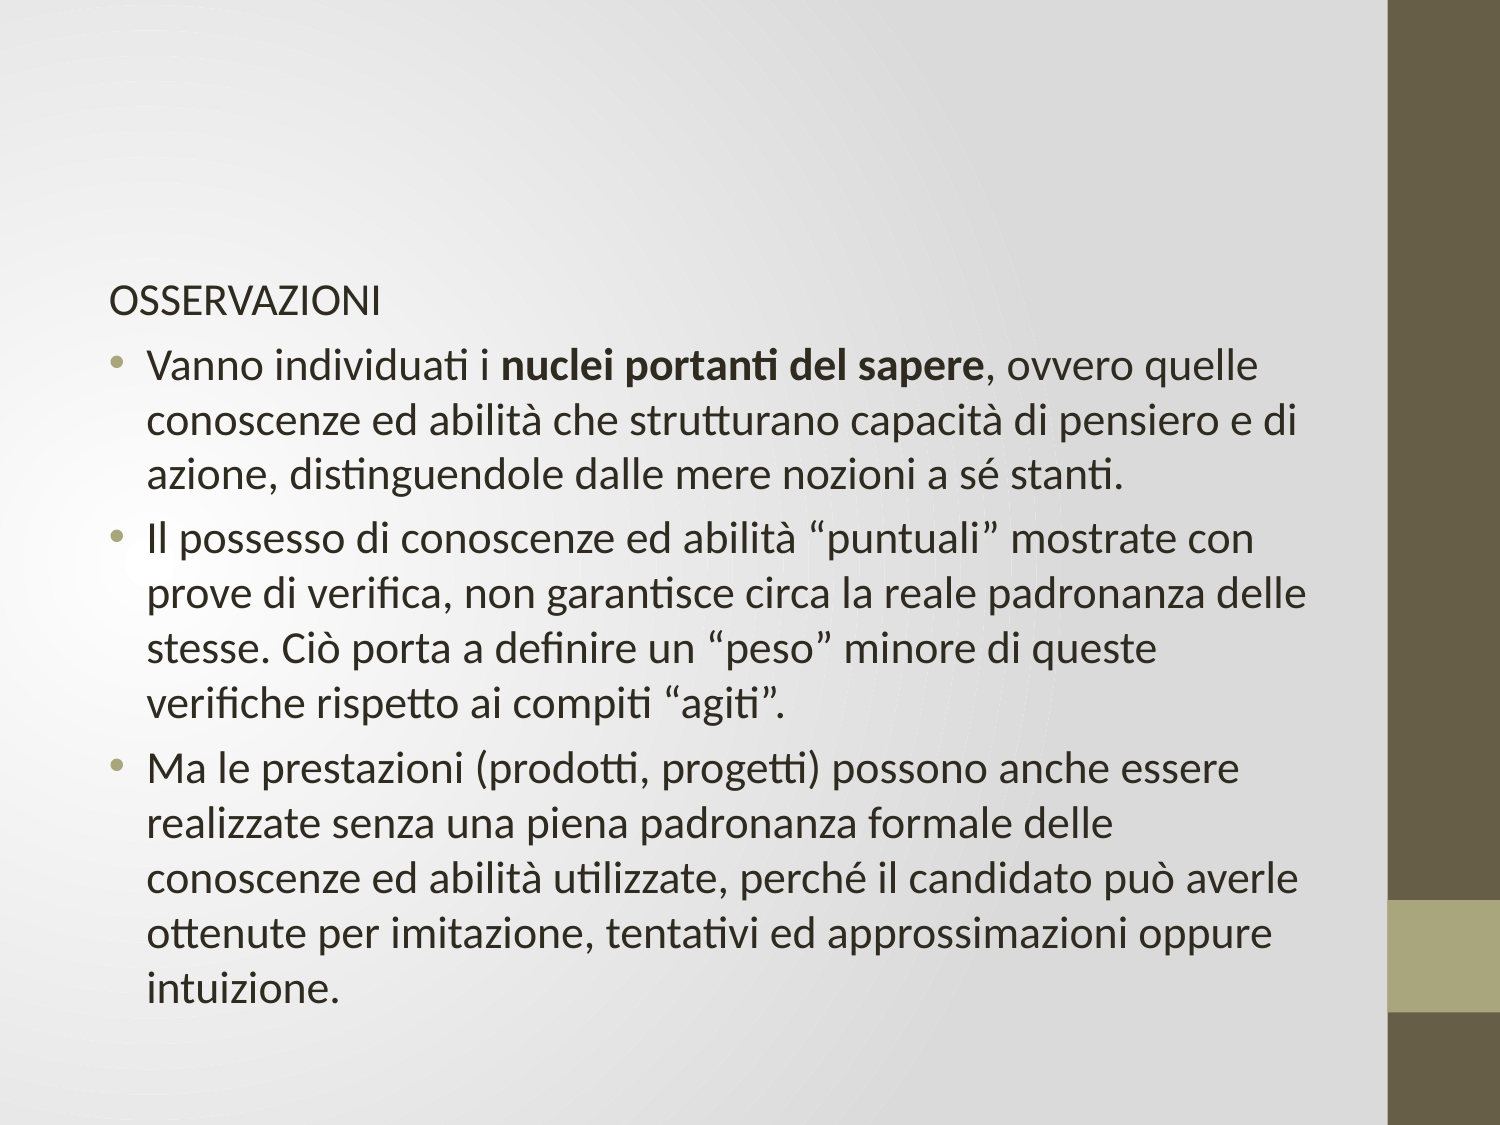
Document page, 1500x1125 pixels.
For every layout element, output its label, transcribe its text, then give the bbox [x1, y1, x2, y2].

list OSSERVAZIONI Vanno individuati i nuclei portanti del sapere, ovvero quelle conoscenze ed abilità che strutturano capacità di pensiero e di azione, distinguendole dalle mere nozioni a sé stanti. Il possesso di conoscenze ed abilità “puntuali” mostrate con prove di verifica, non garantisce circa la reale padronanza delle stesse. Ciò porta a definire un “peso” minore di queste verifiche rispetto ai compiti “agiti”. Ma le prestazioni (prodotti, progetti) possono anche essere realizzate senza una piena padronanza formale delle conoscenze ed abilità utilizzate, perché il candidato può averle ottenute per imitazione, tentativi ed approssimazioni oppure intuizione. [75, 262, 1325, 1050]
